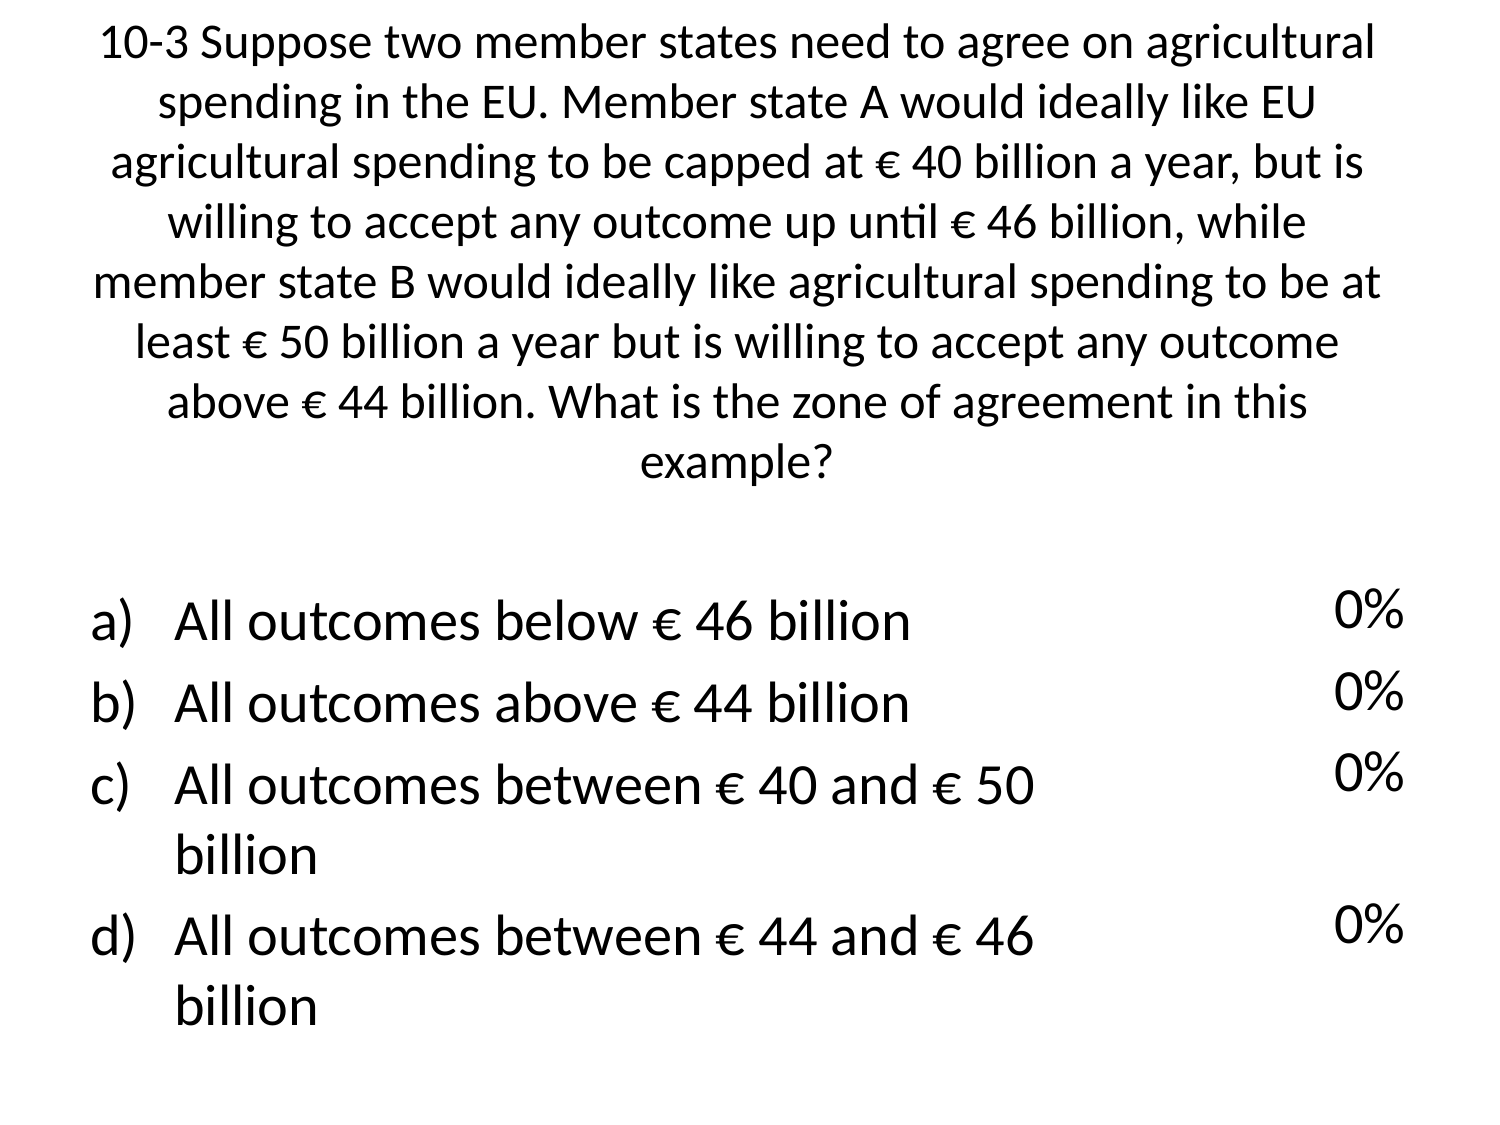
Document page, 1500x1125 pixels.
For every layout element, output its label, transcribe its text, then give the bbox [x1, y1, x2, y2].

list All outcomes below € 46 billion All outcomes above € 44 billion All outcomes between € 40 and € 50 billion All outcomes between € 44 and € 46 billion [74, 574, 1117, 1057]
title 10-3 Suppose two member states need to agree on agricultural spending in the EU. Member state A would ideally like EU agricultural spending to be capped at € 40 billion a year, but is willing to accept any outcome up until € 46 billion, while member state B would ideally like agricultural spending to be at least € 50 billion a year but is willing to accept any outcome above € 44 billion. What is the zone of agreement in this example? [62, 0, 1413, 496]
list 0% 0% 0% 0% [1137, 562, 1422, 1125]
